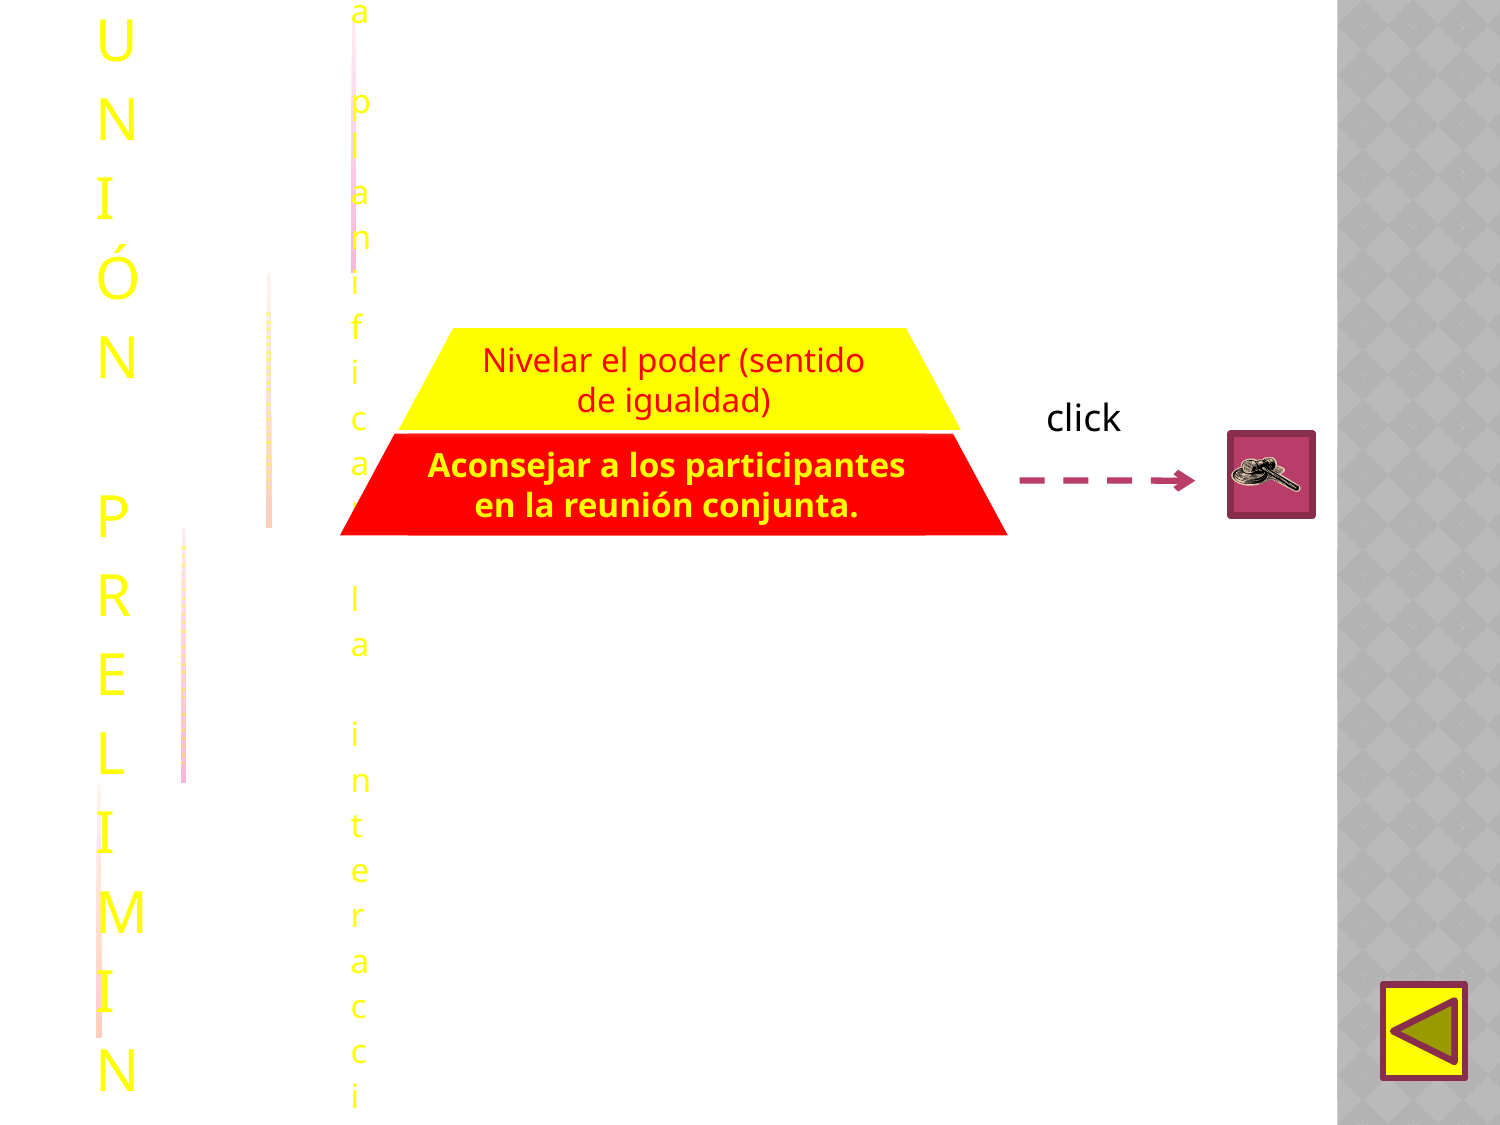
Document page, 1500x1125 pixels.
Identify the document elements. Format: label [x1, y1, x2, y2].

text_box [46, 58, 1302, 1079]
picture [1230, 456, 1302, 493]
text_box [339, 433, 1009, 536]
text_box [1380, 981, 1468, 1081]
text_box [398, 327, 962, 431]
text_box [1306, 430, 1316, 519]
